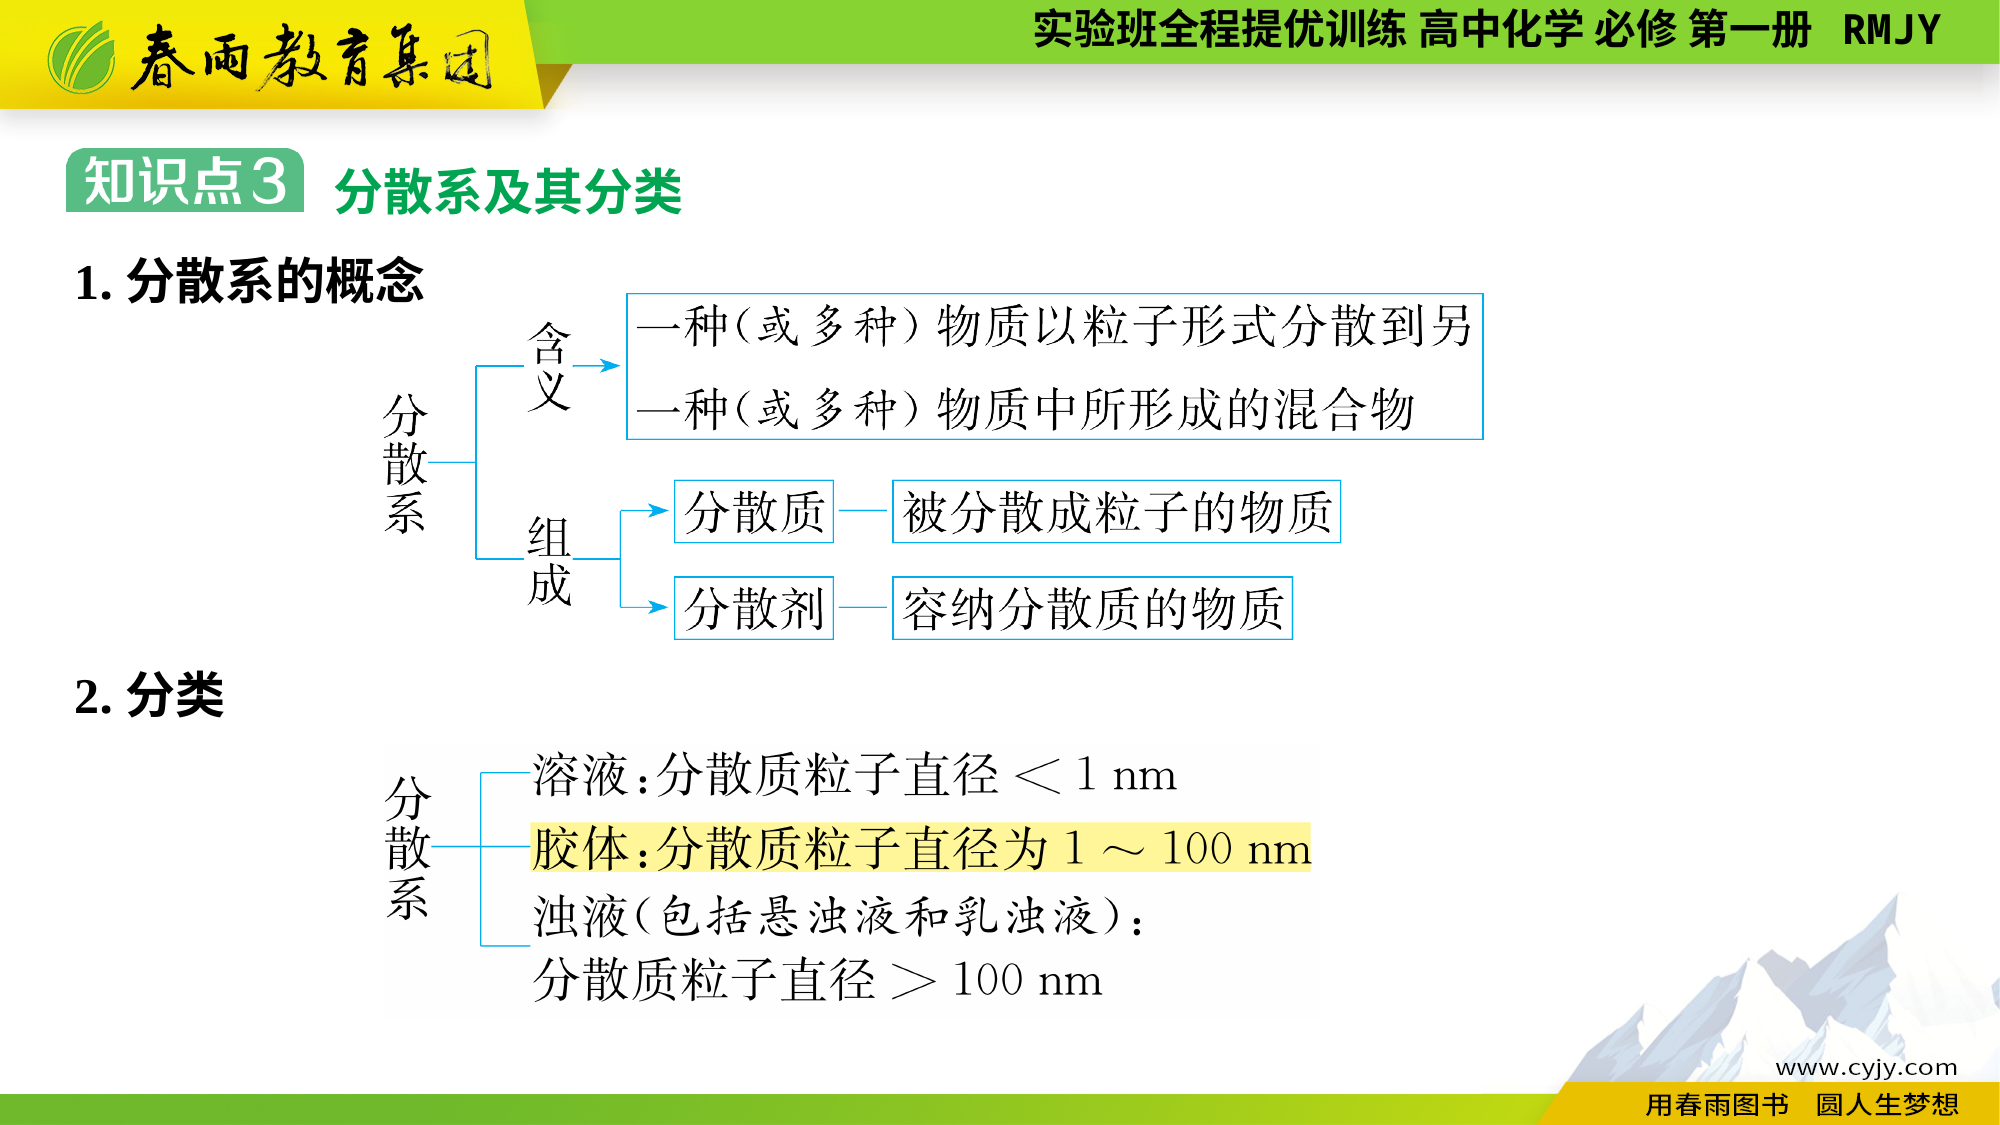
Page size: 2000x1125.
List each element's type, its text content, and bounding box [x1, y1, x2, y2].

text_box 2.分类 [59, 626, 1944, 732]
picture [0, 0, 2000, 1125]
list 分散系及其分类 1.分散系的概念 [59, 122, 1944, 400]
